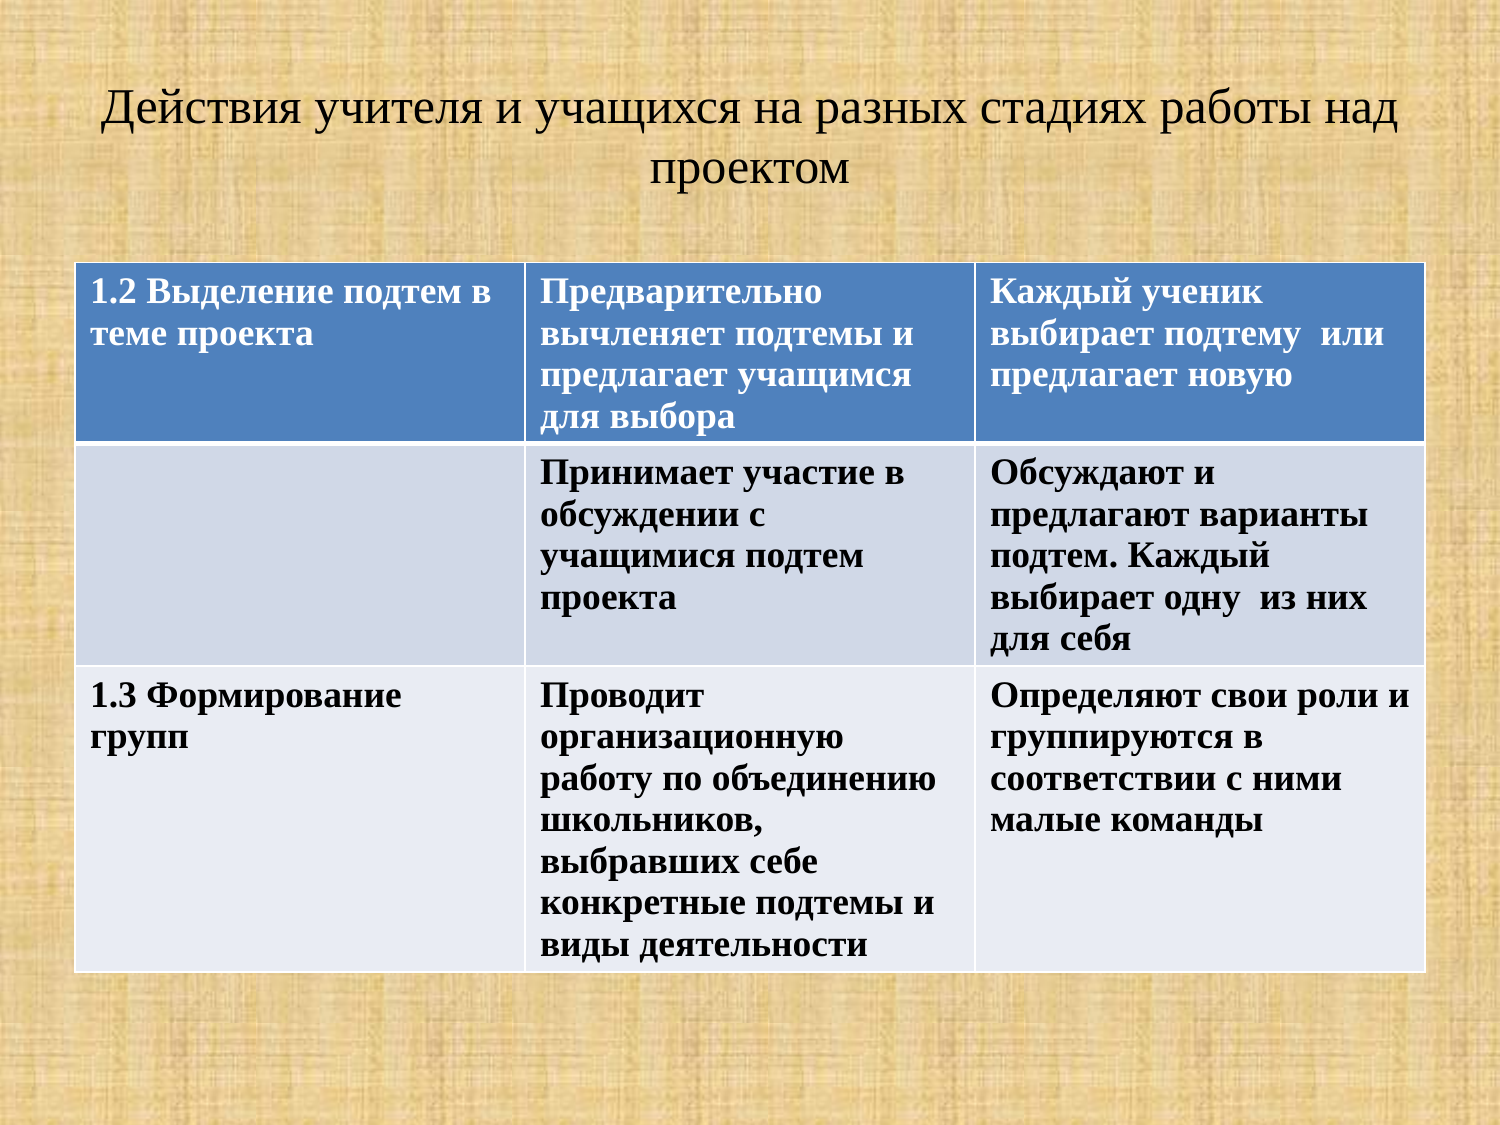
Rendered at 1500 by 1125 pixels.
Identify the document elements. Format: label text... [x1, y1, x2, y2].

table_cell Принимает участие в обсуждении с учащимися подтем проекта [526, 446, 974, 665]
table_header 1.2 Выделение подтем в теме проекта [76, 263, 524, 441]
table_cell Обсуждают и предлагают варианты подтем. Каждый выбирает одну из них для себя [976, 446, 1424, 665]
table_header Каждый ученик выбирает подтему или предлагает новую [976, 263, 1424, 441]
table_cell [76, 446, 524, 665]
table_cell 1.3 Формирование групп [76, 667, 524, 971]
picture [0, 0, 1500, 1125]
title Действия учителя и учащихся на разных стадиях работы над проектом [75, 45, 1425, 223]
table_cell Определяют свои роли и группируются в соответствии с ними малые команды [976, 667, 1424, 971]
table_header Предварительно вычленяет подтемы и предлагает учащимся для выбора [526, 263, 974, 441]
table_cell Проводит организационную работу по объединению школьников, выбравших себе конкретные подтемы и виды деятельности [526, 667, 974, 971]
